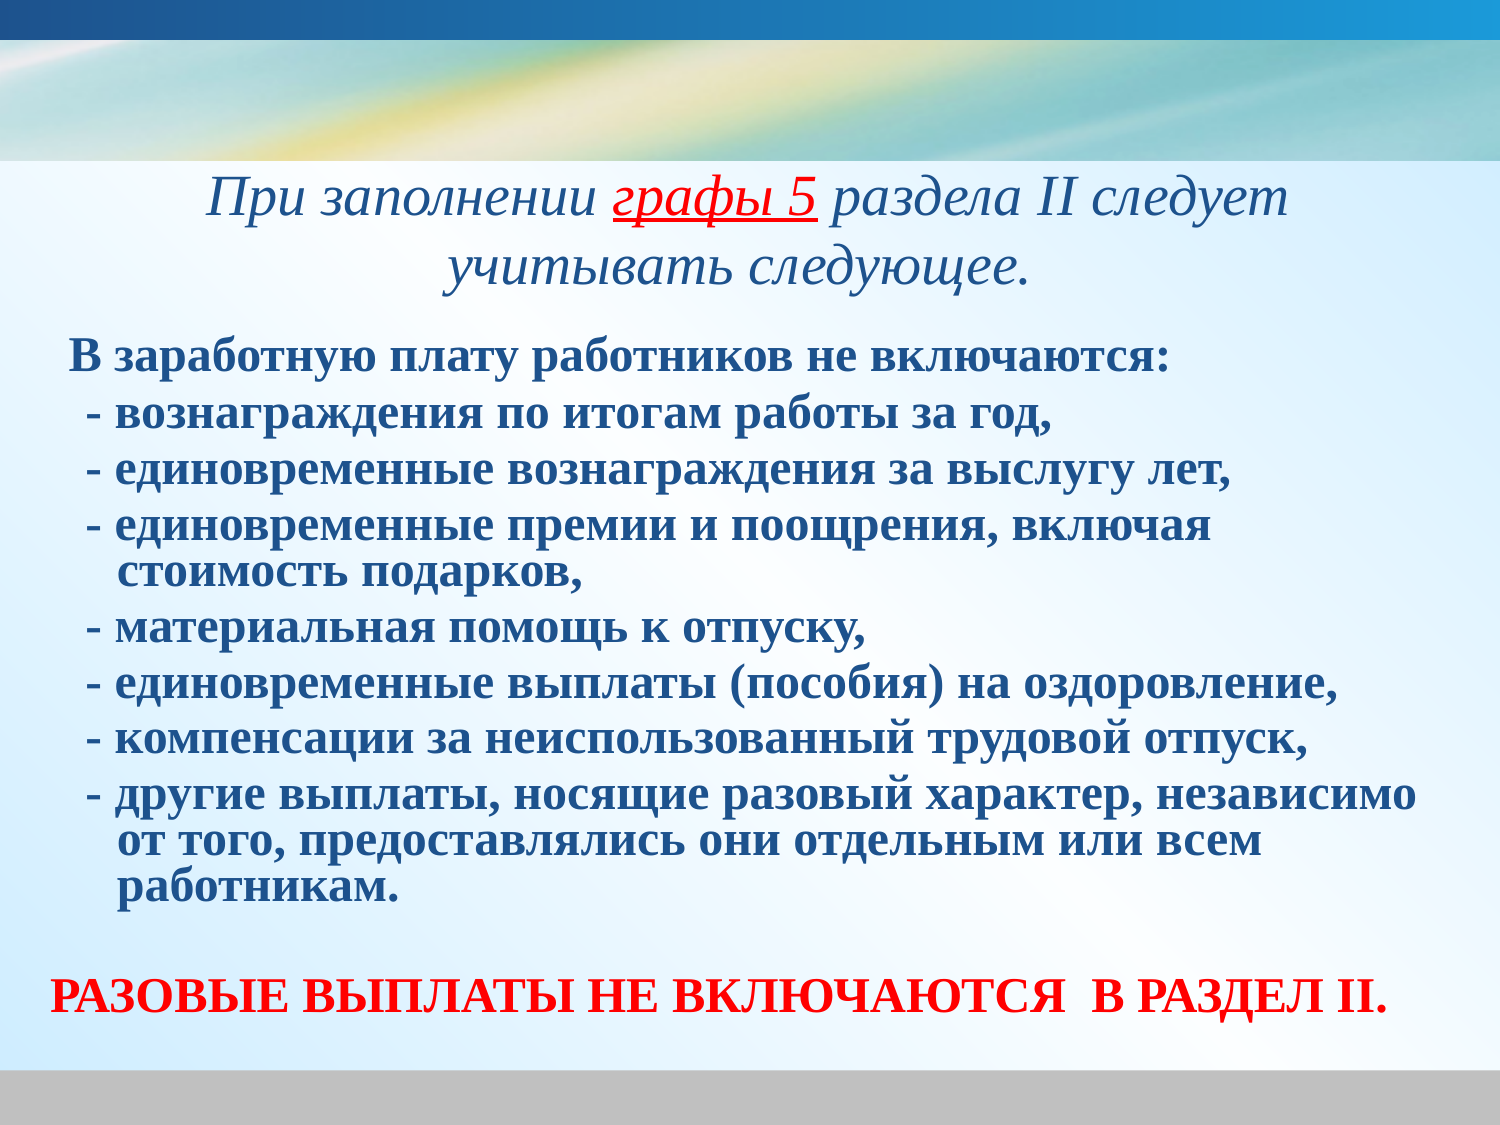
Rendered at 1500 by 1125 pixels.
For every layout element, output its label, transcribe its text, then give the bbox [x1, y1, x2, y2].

picture [0, 39, 1500, 161]
list При заполнении графы 5 раздела II следует учитывать следующее. В заработную плату работников не включаются: - вознаграждения по итогам работы за год, - единовременные вознаграждения за выслугу лет, - единовременные премии и поощрения, включая стоимость подарков, - материальная помощь к отпуску, - единовременные выплаты (пособия) на оздоровление, - компенсации за неиспользованный трудовой отпуск, - другие выплаты, носящие разовый характер, независимо от того, предоставлялись они отдельным или всем работникам. РАЗОВЫЕ ВЫПЛАТЫ НЕ ВКЛЮЧАЮТСЯ В РАЗДЕЛ II. [0, 149, 1443, 1071]
